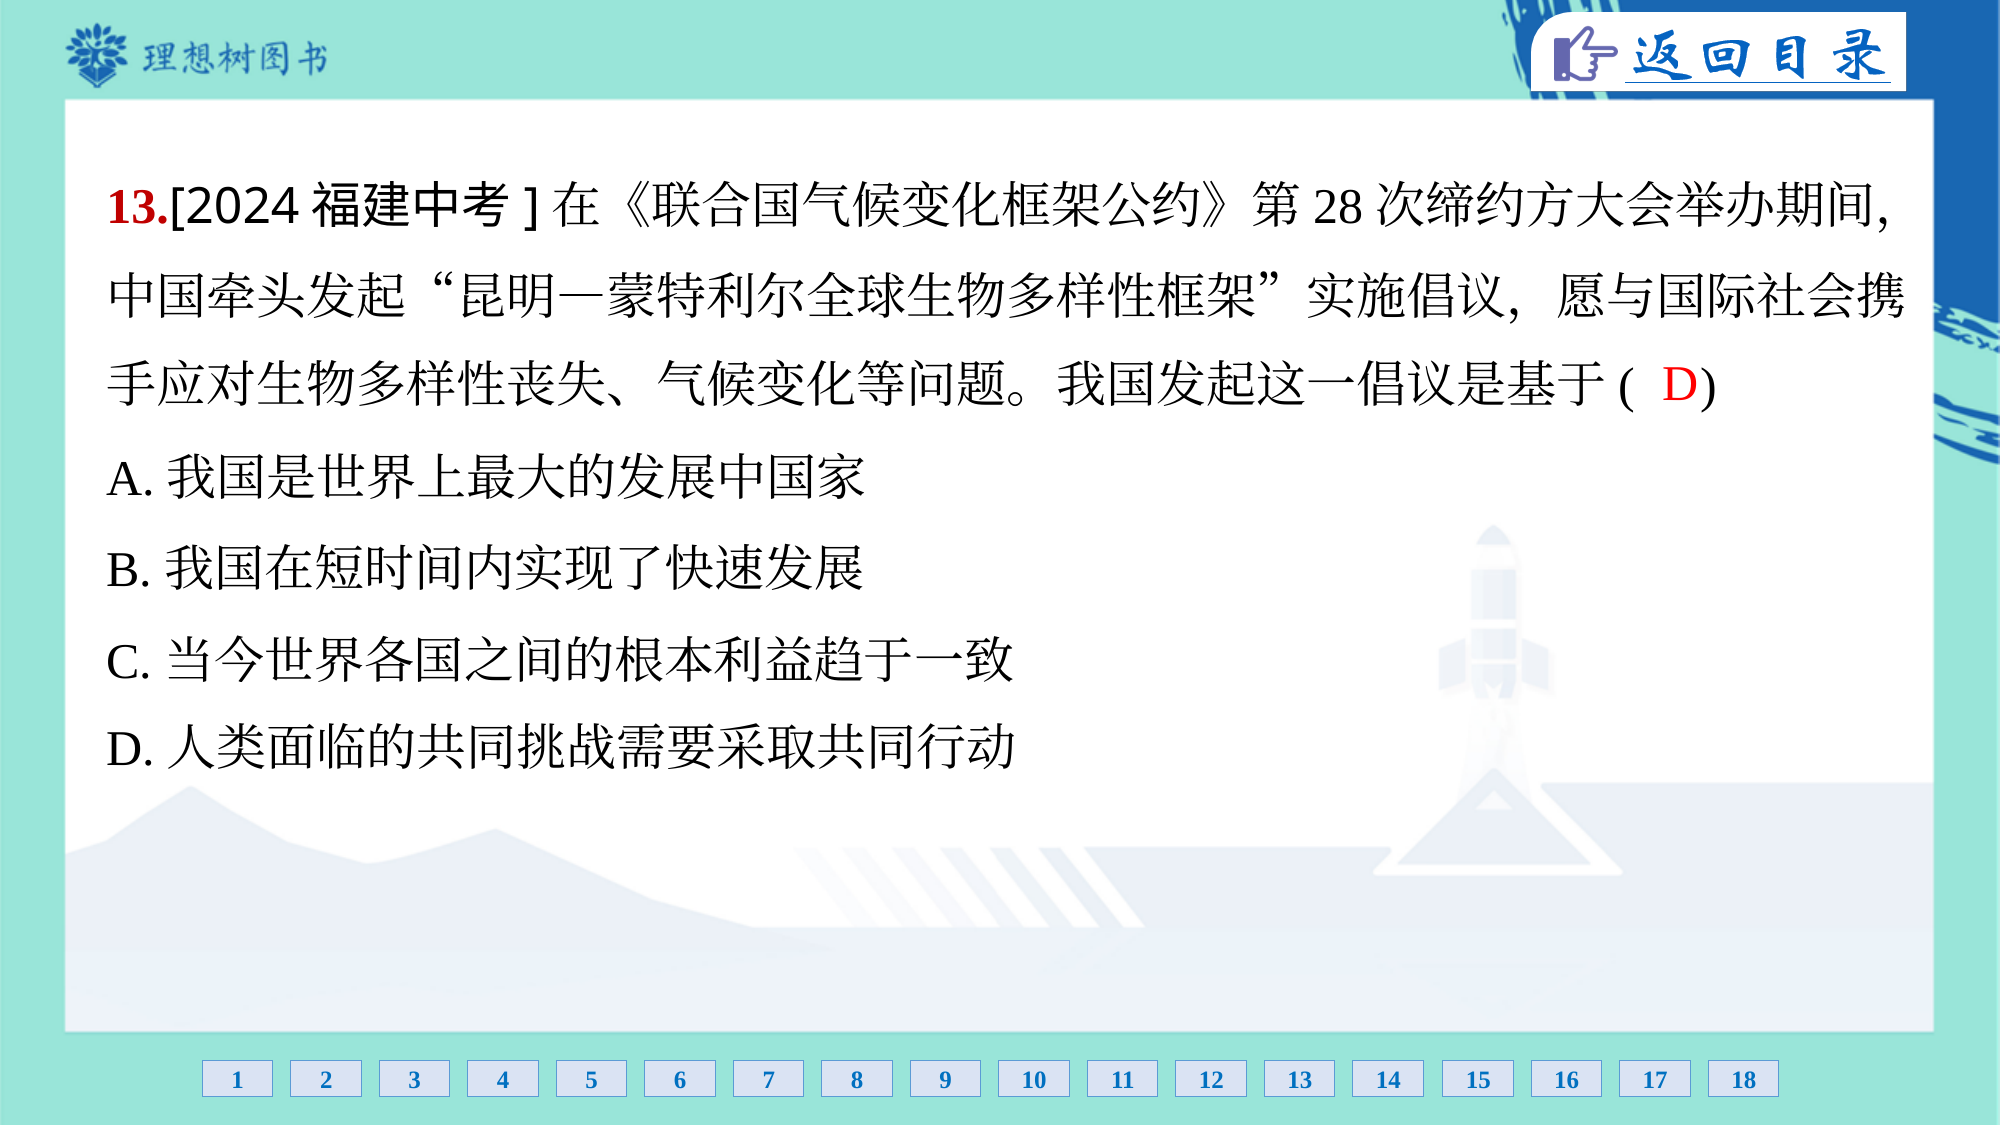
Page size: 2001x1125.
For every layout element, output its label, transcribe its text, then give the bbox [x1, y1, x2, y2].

text_box 13.[2024福建中考]在《联合国气候变化框架公约》第28次缔约方大会举办期间， 中国牵头发起“昆明—蒙特利尔全球生物多样性框架”实施倡议，愿与国际社会携 手应对生物多样性丧失、气候变化等问题。我国发起这一倡议是基于( ) [106, 141, 1895, 403]
text_box A.我国是世界上最大的发展中国家 B.我国在短时间内实现了快速发展 C.当今世界各国之间的根本利益趋于一致 D.人类面临的共同挑战需要采取共同行动 [106, 413, 1895, 767]
picture [0, 0, 2000, 1125]
text_box D [1644, 323, 1717, 402]
